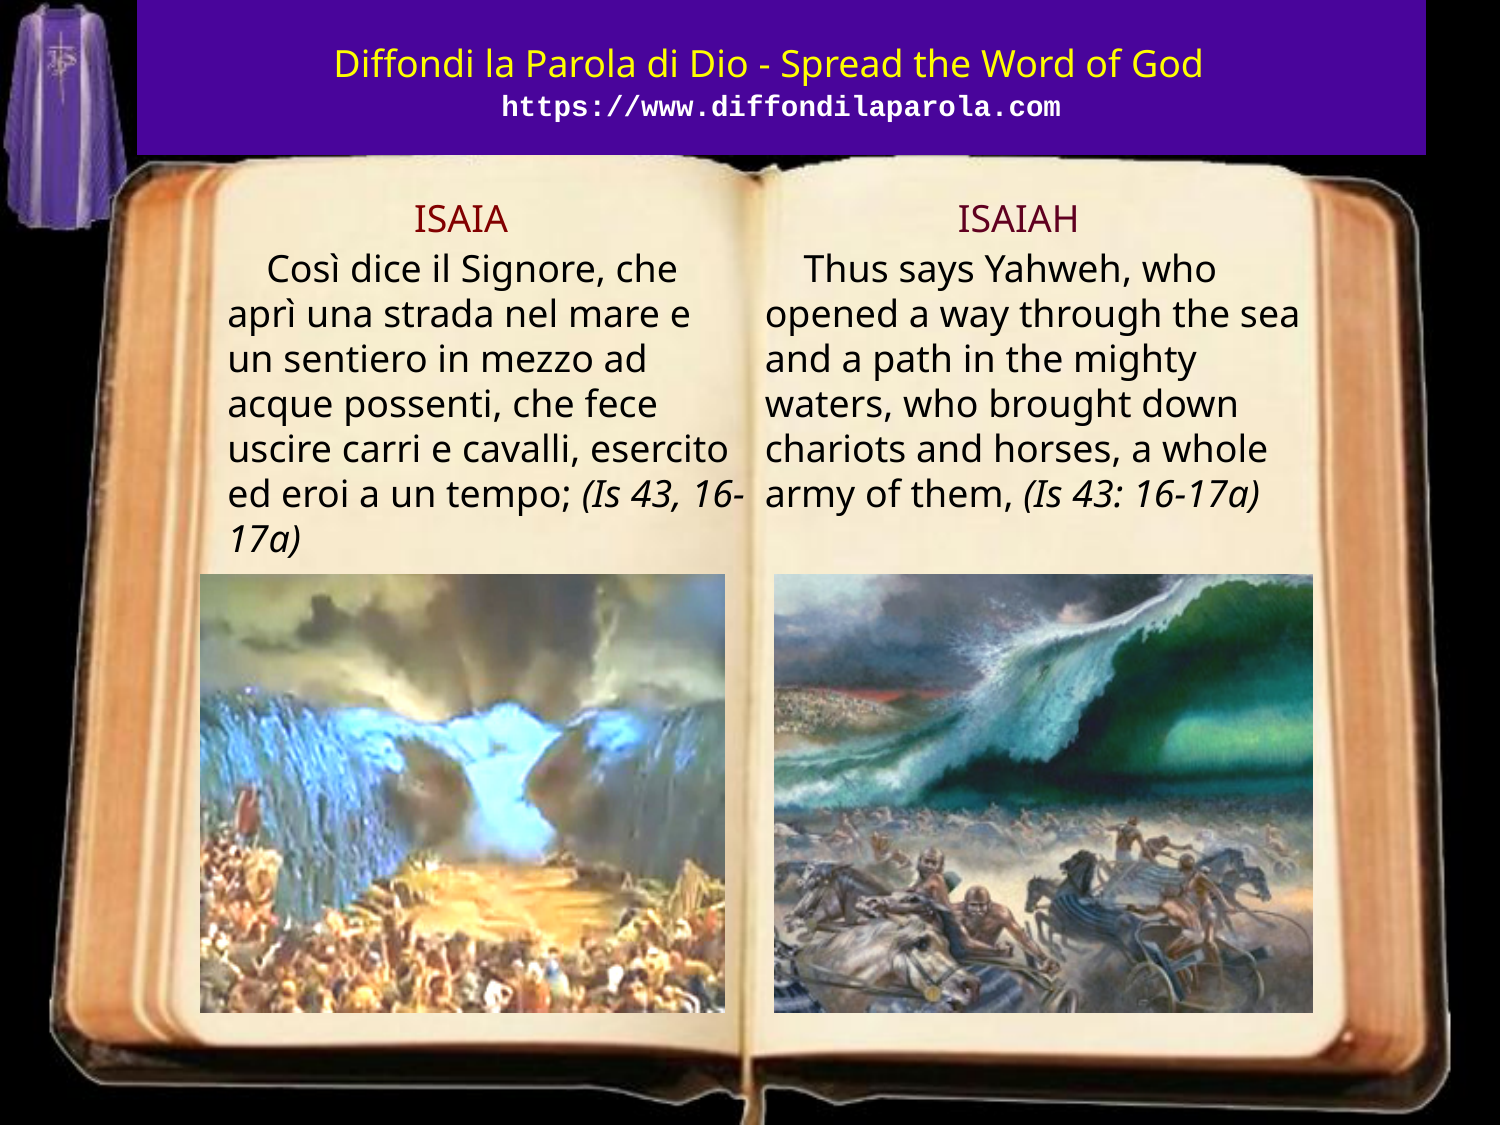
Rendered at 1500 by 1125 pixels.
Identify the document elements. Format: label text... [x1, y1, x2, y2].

text_box ISAIAH [762, 187, 1275, 248]
picture [0, 0, 1500, 1125]
text_box Thus says Yahweh, who opened a way through the sea and a path in the mighty waters, who brought down chariots and horses, a whole army of them, (Is 43: 16-17a) [749, 237, 1338, 523]
text_box Così dice il Signore, che aprì una strada nel mare e un sentiero in mezzo ad acque possenti, che fece uscire carri e cavalli, esercito ed eroi a un tempo; (Is 43, 16-17a) [212, 237, 763, 568]
text_box ISAIA [174, 187, 738, 248]
text_box Diffondi la Parola di Dio - Spread the Word of God https://www.diffondilaparola.com [137, 0, 1425, 155]
